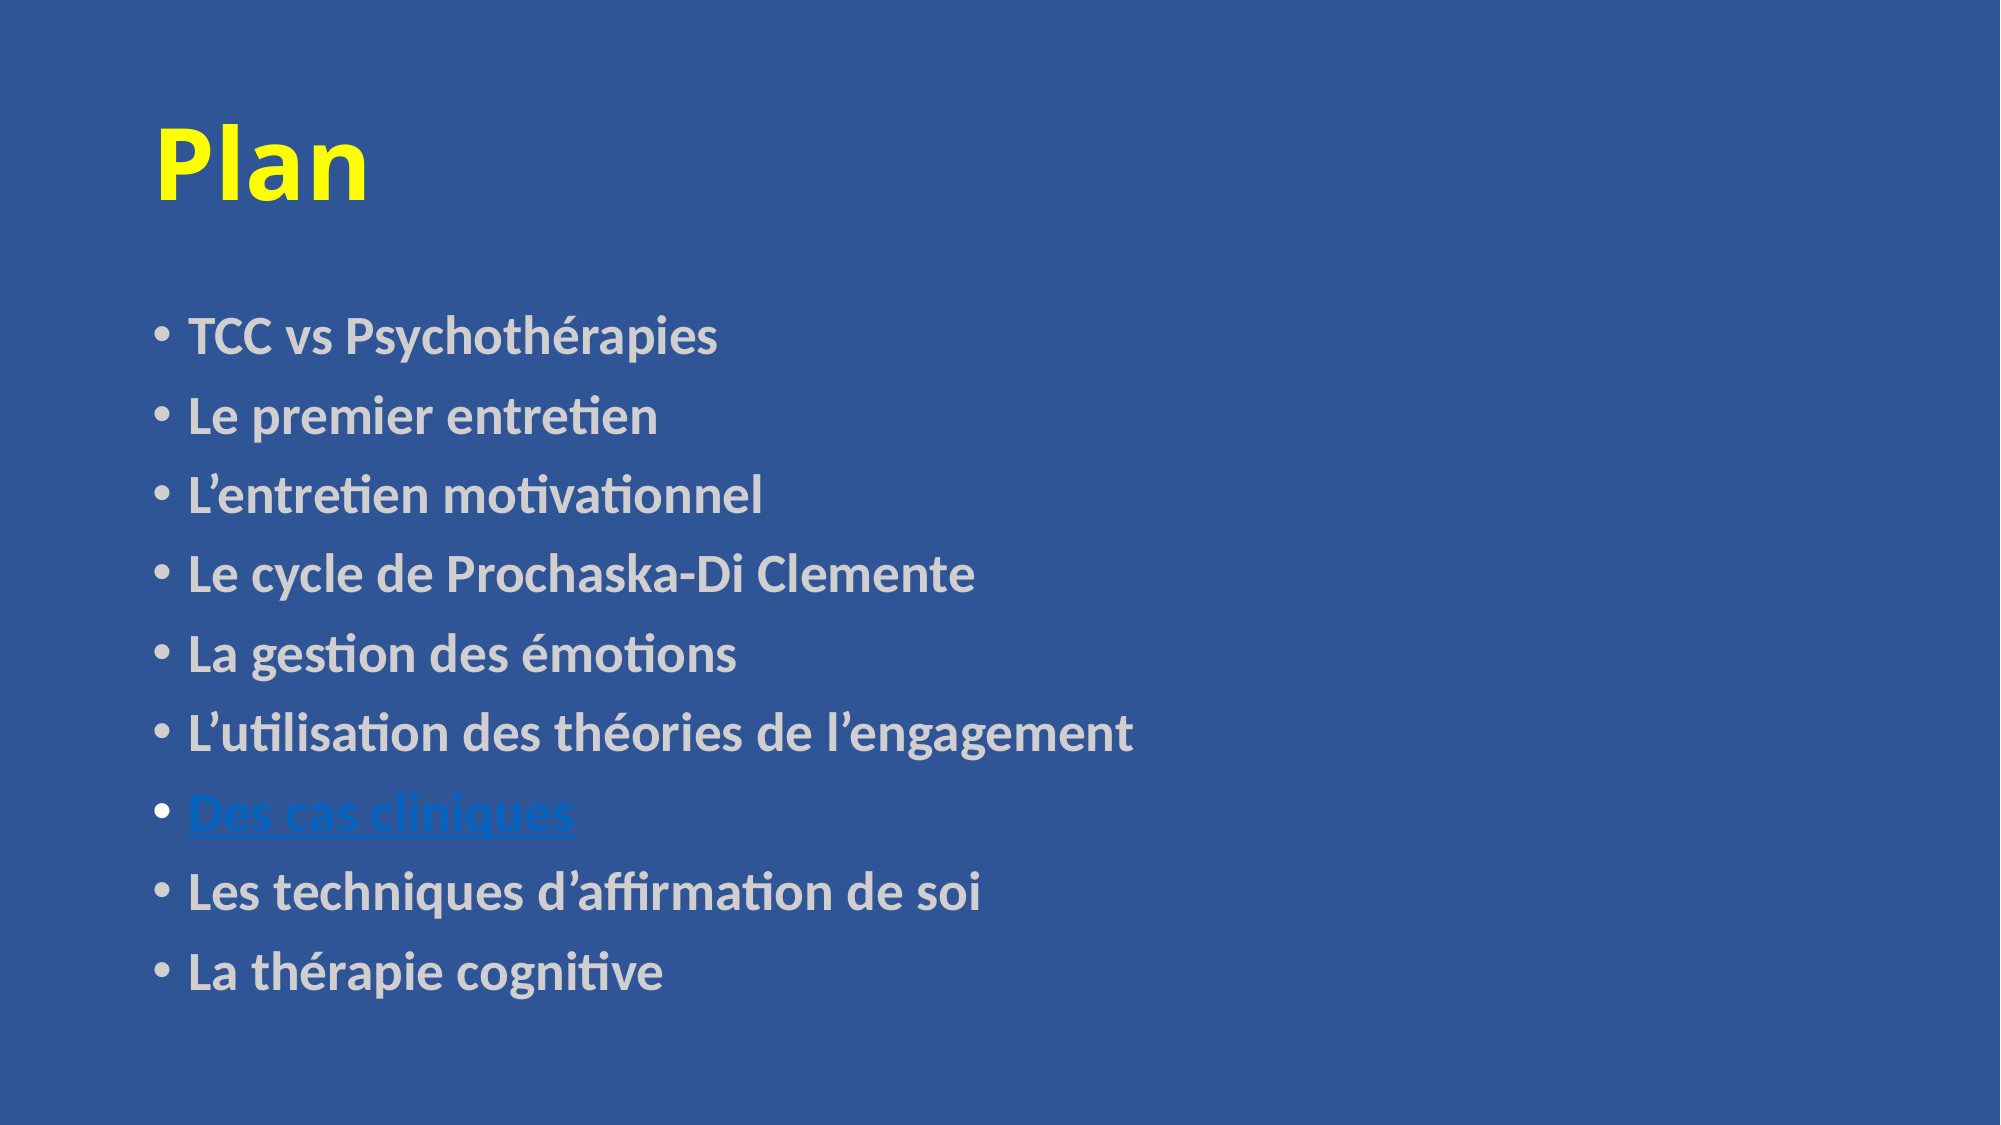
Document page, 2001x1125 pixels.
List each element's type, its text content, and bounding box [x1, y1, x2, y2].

list TCC vs Psychothérapies Le premier entretien L’entretien motivationnel Le cycle de Prochaska-Di Clemente La gestion des émotions L’utilisation des théories de l’engagement Des cas cliniques Les techniques d’affirmation de soi La thérapie cognitive [137, 299, 1863, 1014]
title Plan [137, 59, 1863, 278]
